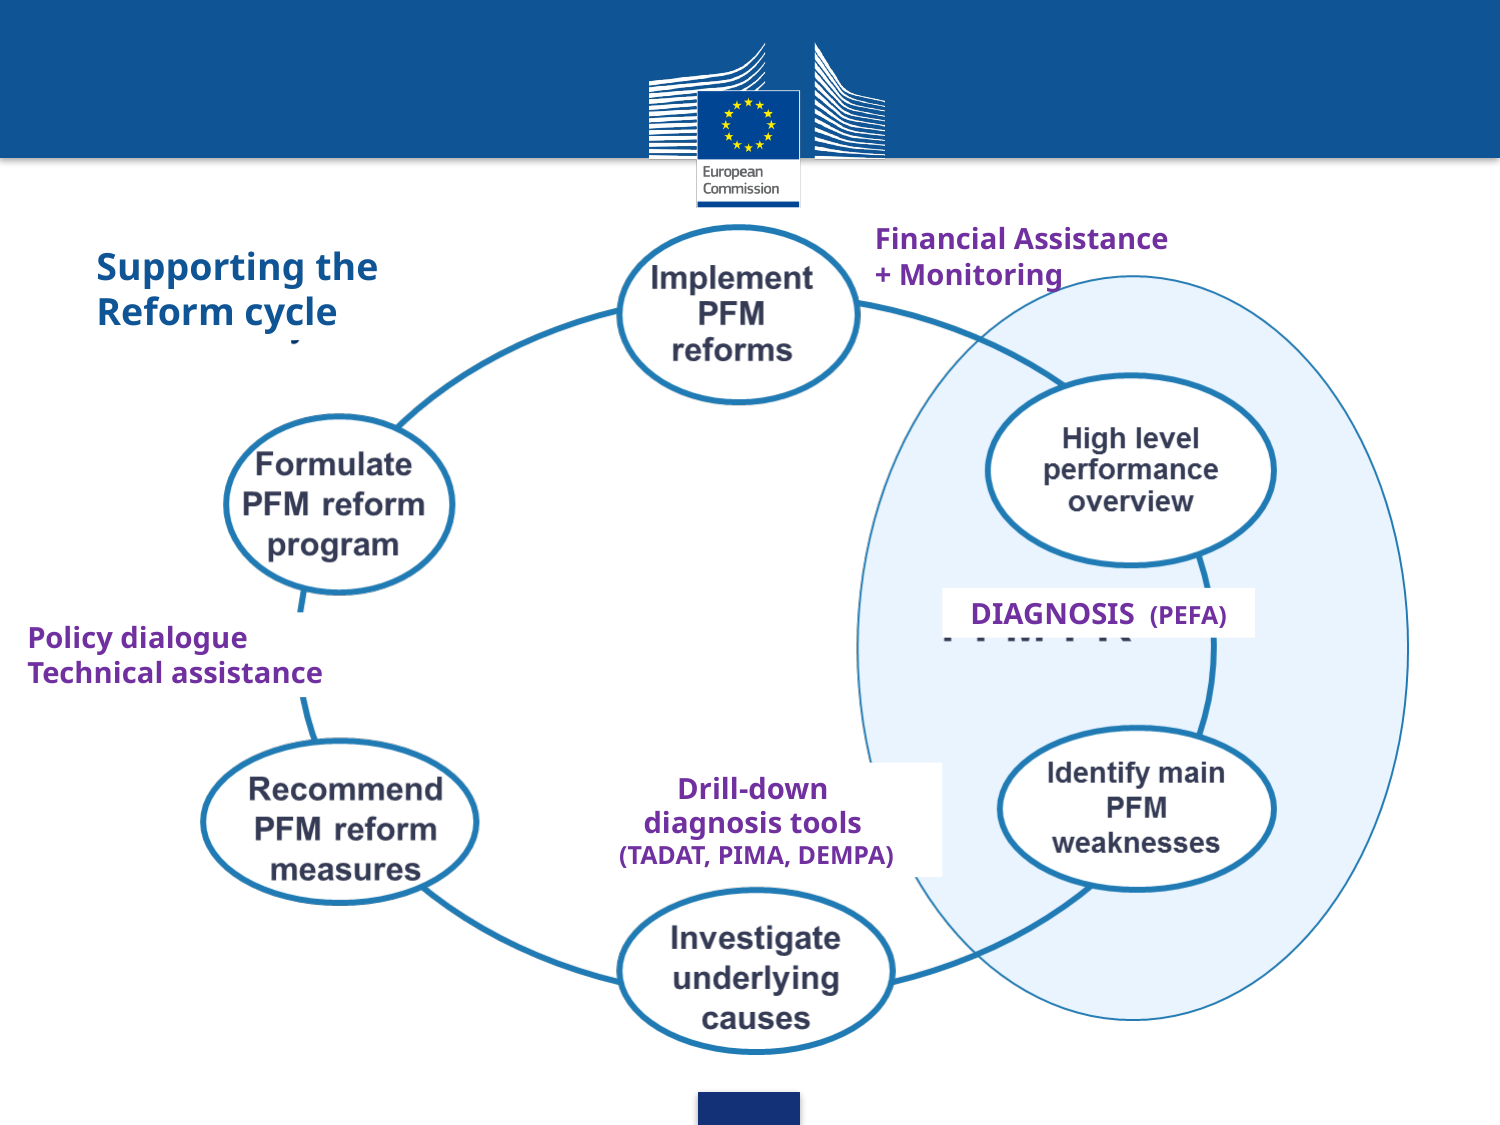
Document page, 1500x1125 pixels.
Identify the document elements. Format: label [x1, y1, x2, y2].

picture [649, 42, 885, 208]
text_box [12, 213, 1409, 1058]
